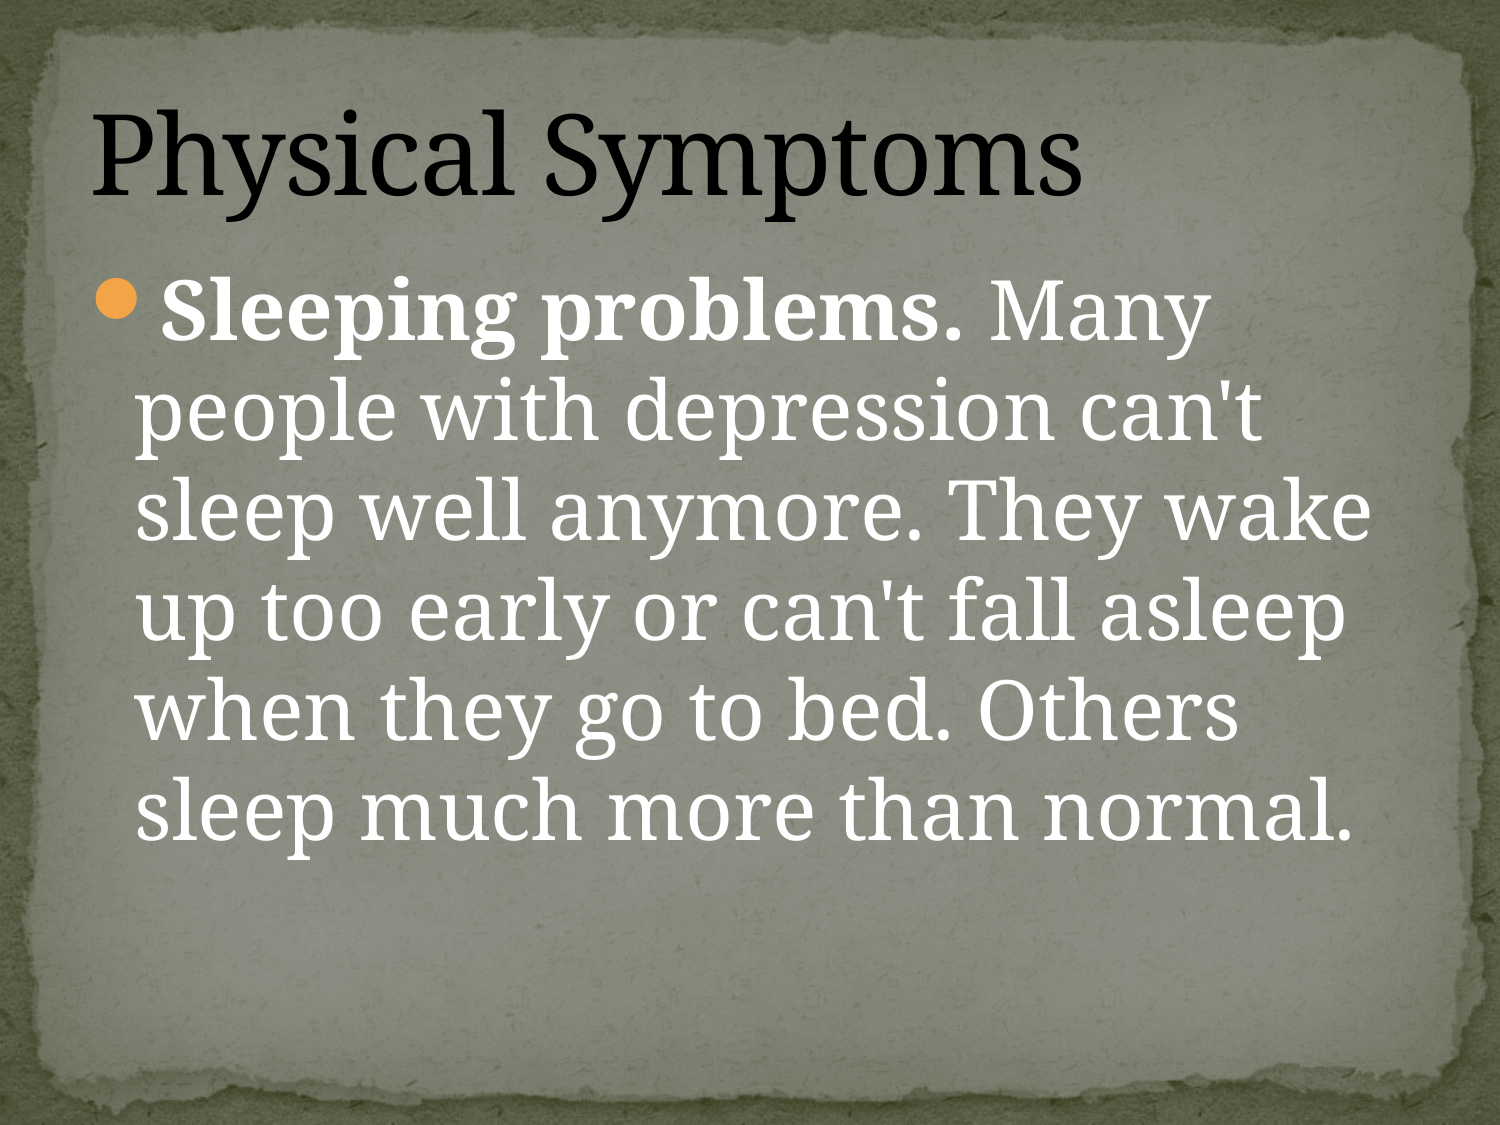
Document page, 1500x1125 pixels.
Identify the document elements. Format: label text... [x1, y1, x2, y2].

title Physical Symptoms [74, 24, 1425, 225]
list Sleeping problems. Many people with depression can't sleep well anymore. They wake up too early or can't fall asleep when they go to bed. Others sleep much more than normal. [75, 249, 1425, 1000]
